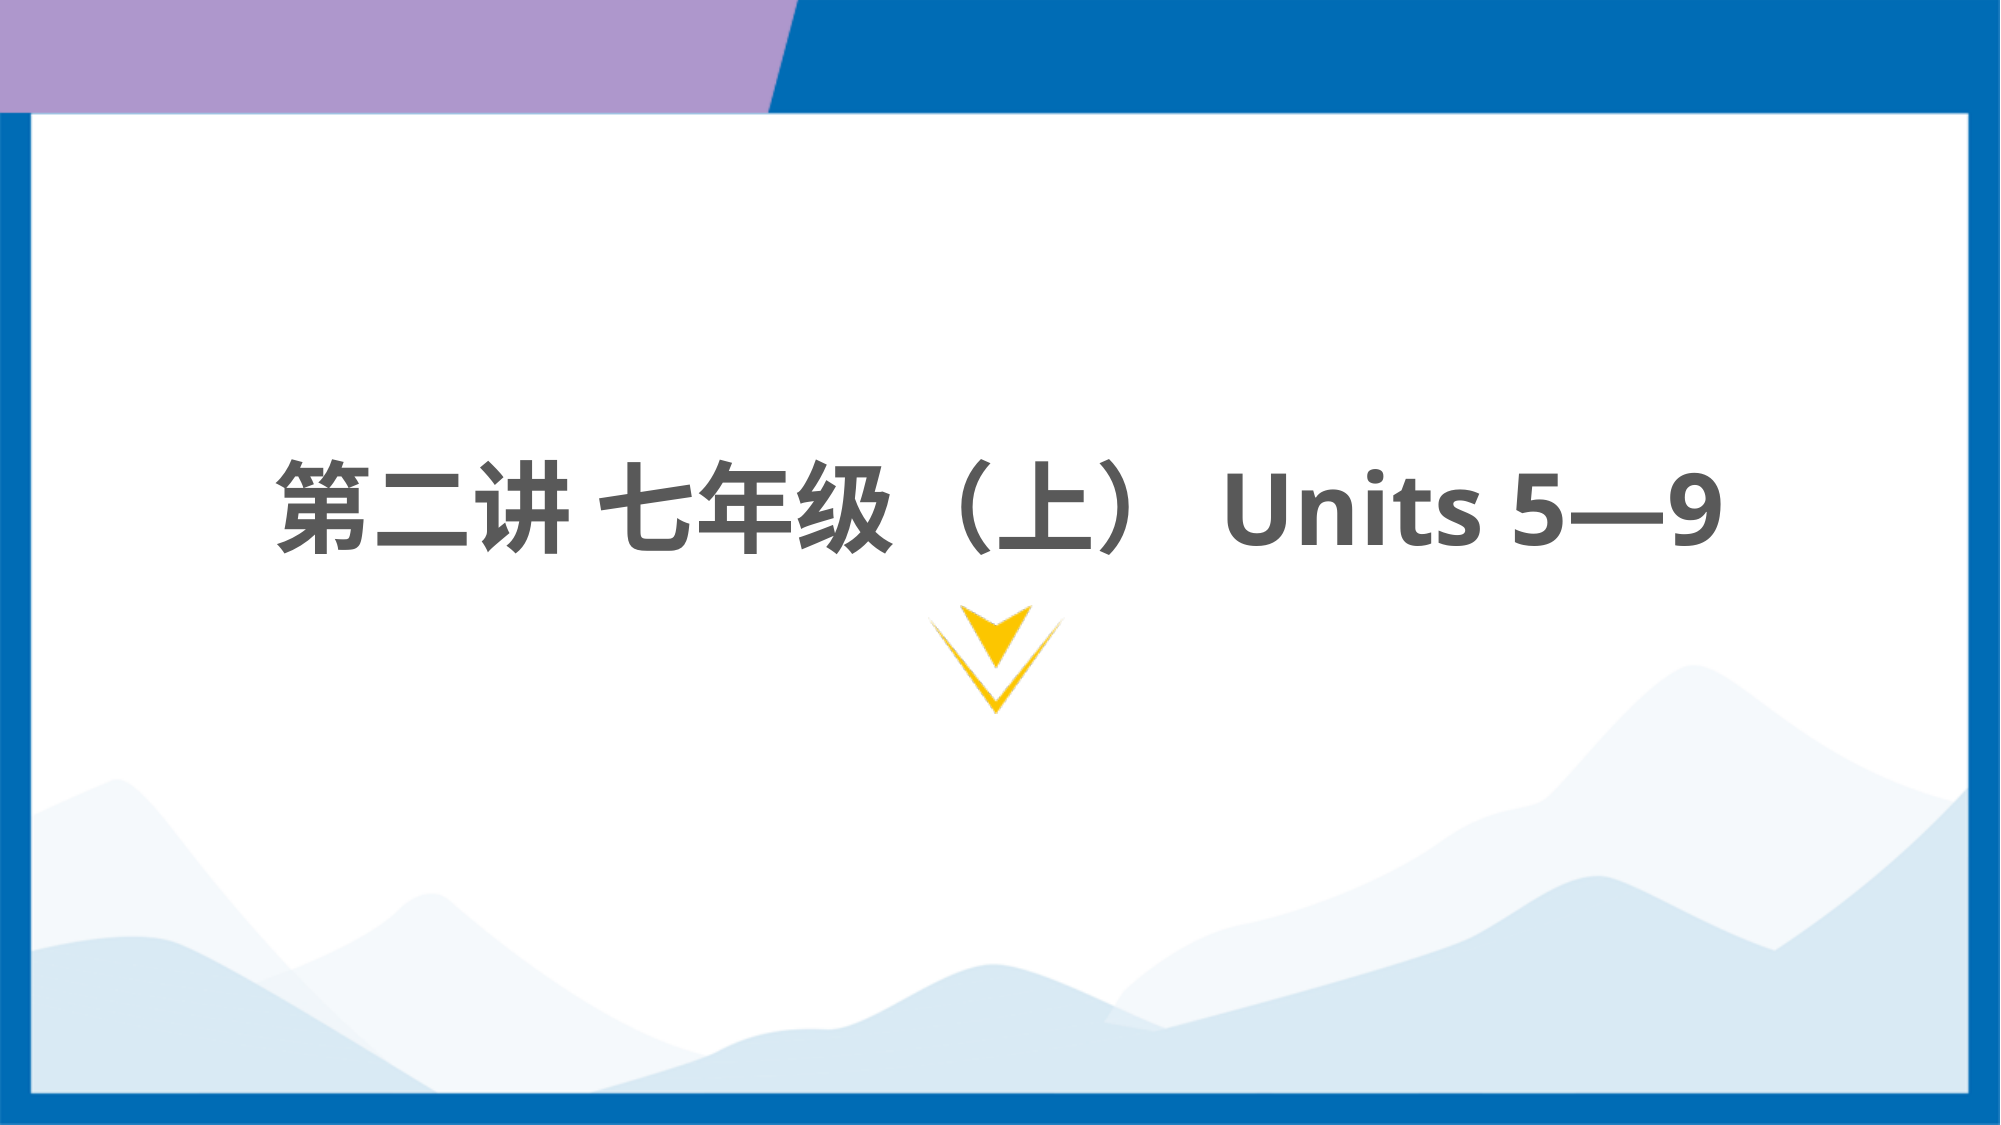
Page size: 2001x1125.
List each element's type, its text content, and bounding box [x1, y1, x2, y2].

text_box 第二讲 七年级（上）Units 5—9 [35, 383, 1962, 566]
picture [0, 0, 2000, 1125]
